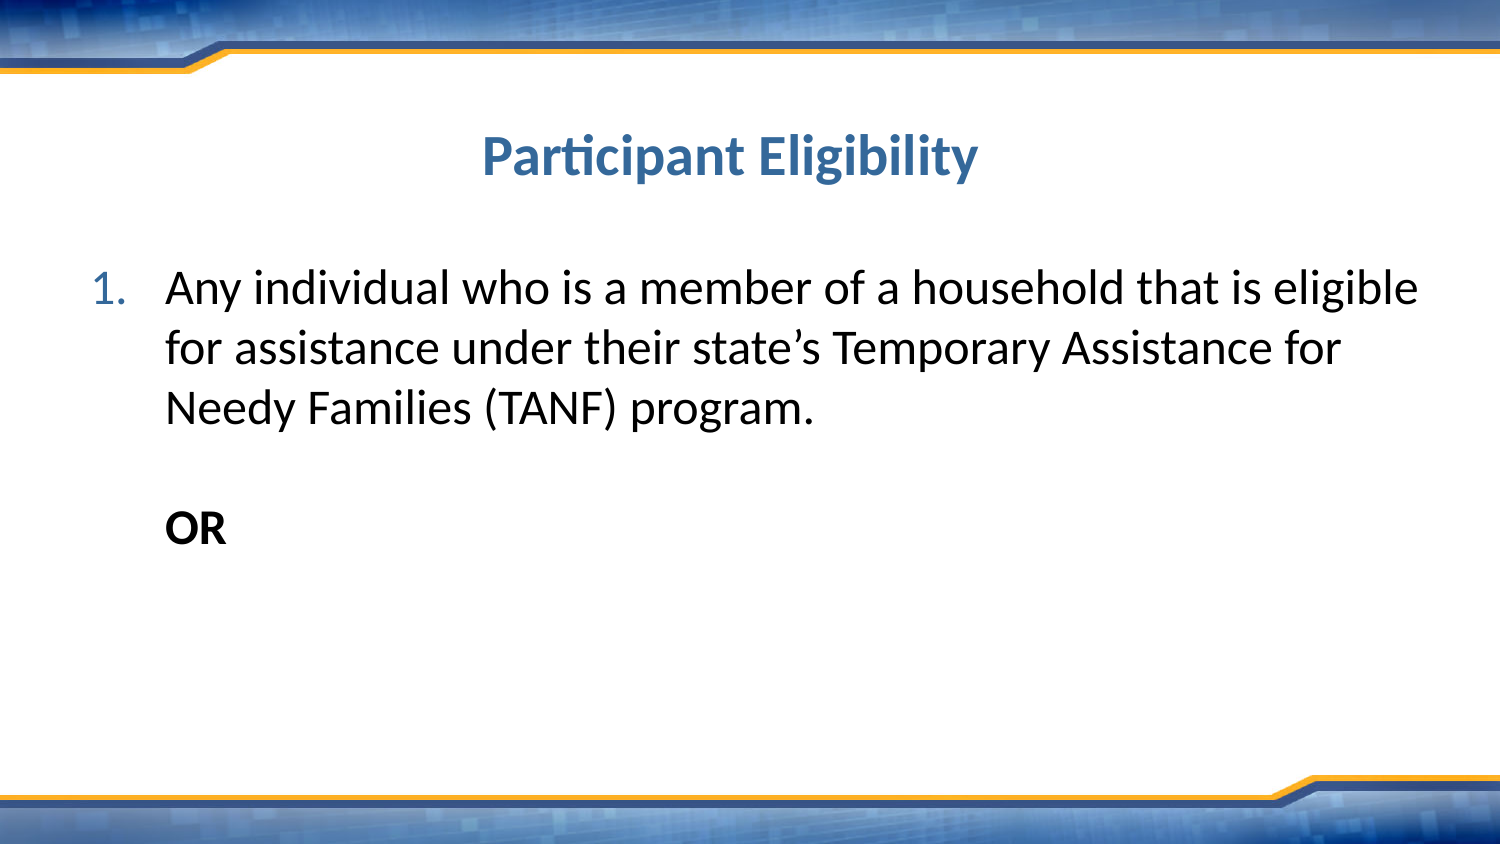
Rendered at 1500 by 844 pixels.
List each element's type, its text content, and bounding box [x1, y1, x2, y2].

picture [0, 0, 1500, 844]
title Participant Eligibility [212, 109, 1263, 185]
list Any individual who is a member of a household that is eligible for assistance under their state’s Temporary Assistance for Needy Families (TANF) program. OR [75, 246, 1442, 788]
